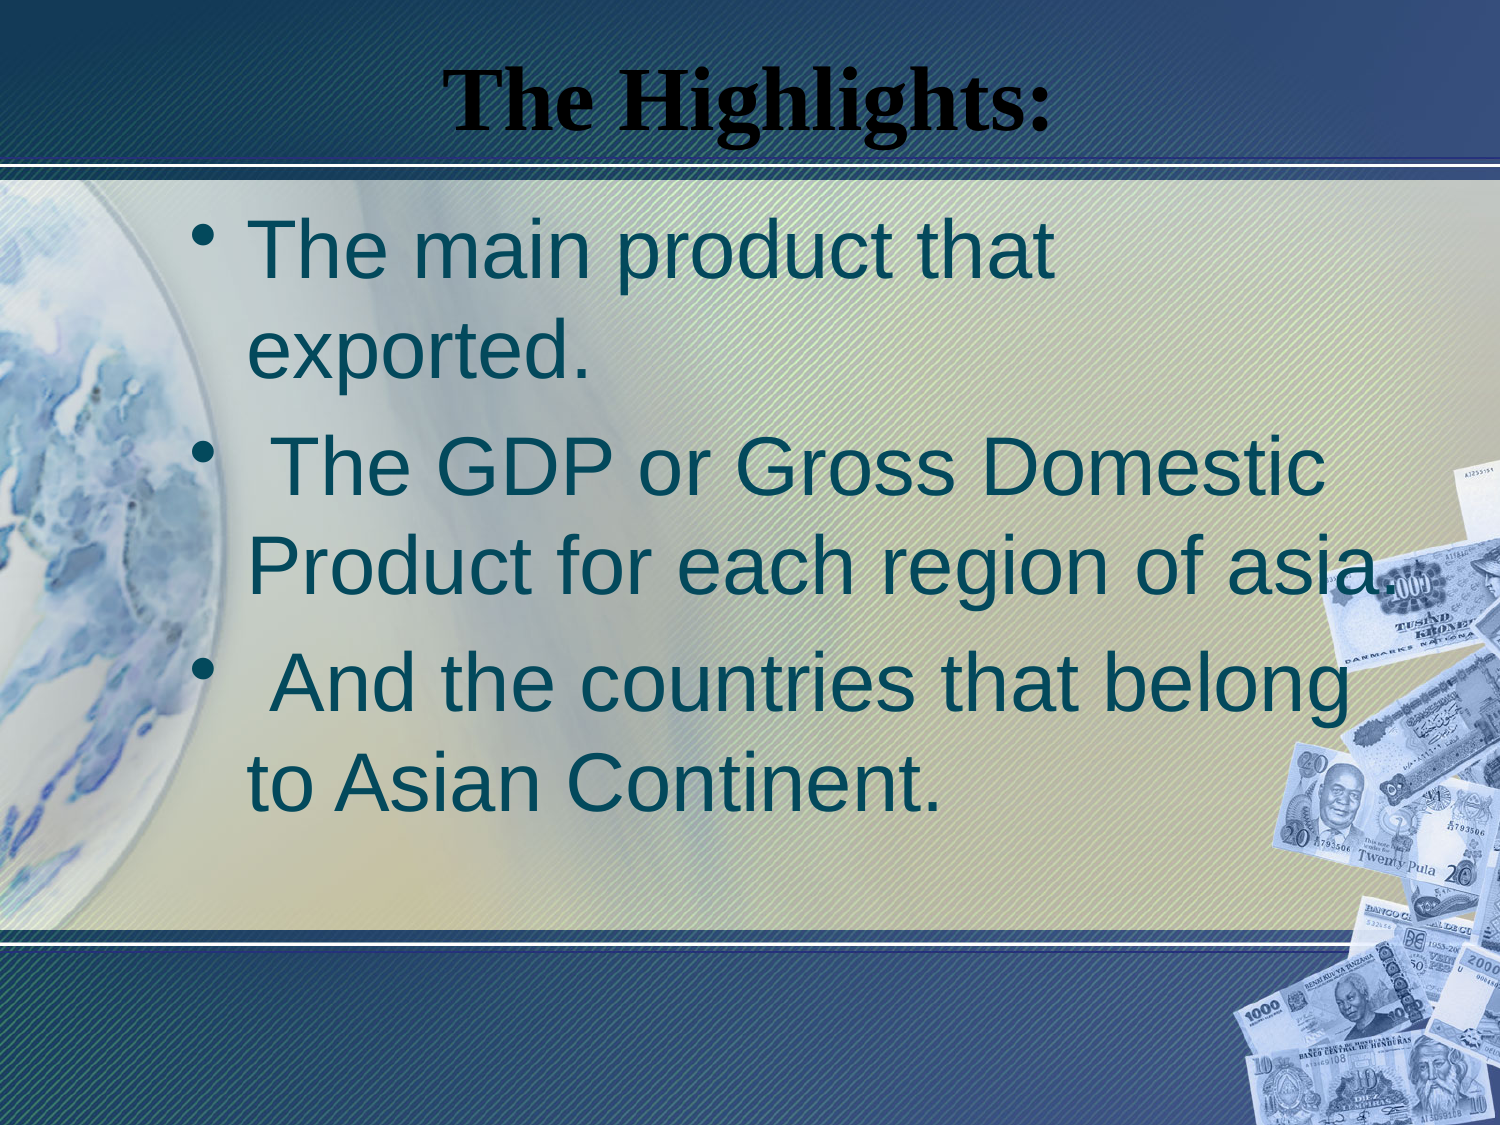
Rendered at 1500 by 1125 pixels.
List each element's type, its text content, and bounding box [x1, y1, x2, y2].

picture [0, 0, 1500, 1125]
list The main product that exported. The GDP or Gross Domestic Product for each region of asia. And the countries that belong to Asian Continent. [174, 187, 1426, 926]
title The Highlights: [74, 24, 1426, 163]
